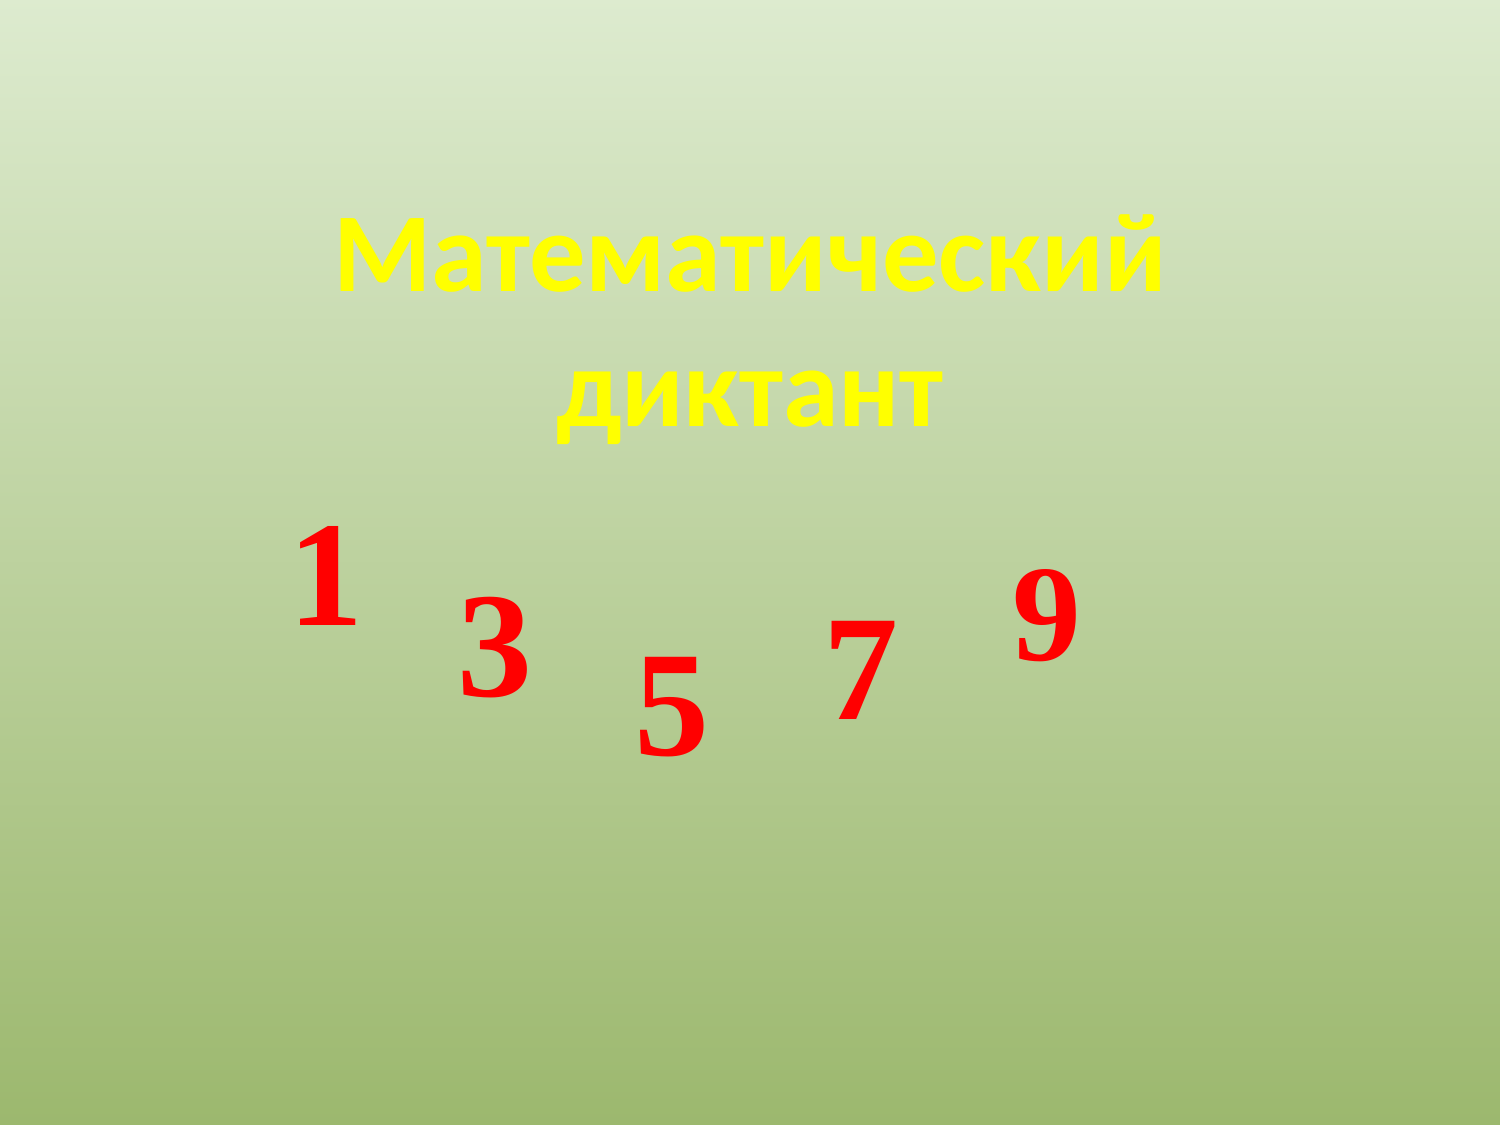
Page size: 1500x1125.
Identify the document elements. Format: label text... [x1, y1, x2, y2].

title Математический диктант [112, 149, 1388, 480]
text_box 9 [998, 515, 1146, 695]
text_box 3 [442, 538, 538, 734]
subtitle 1 [225, 468, 396, 664]
text_box 7 [808, 562, 975, 758]
text_box 5 [620, 597, 750, 793]
